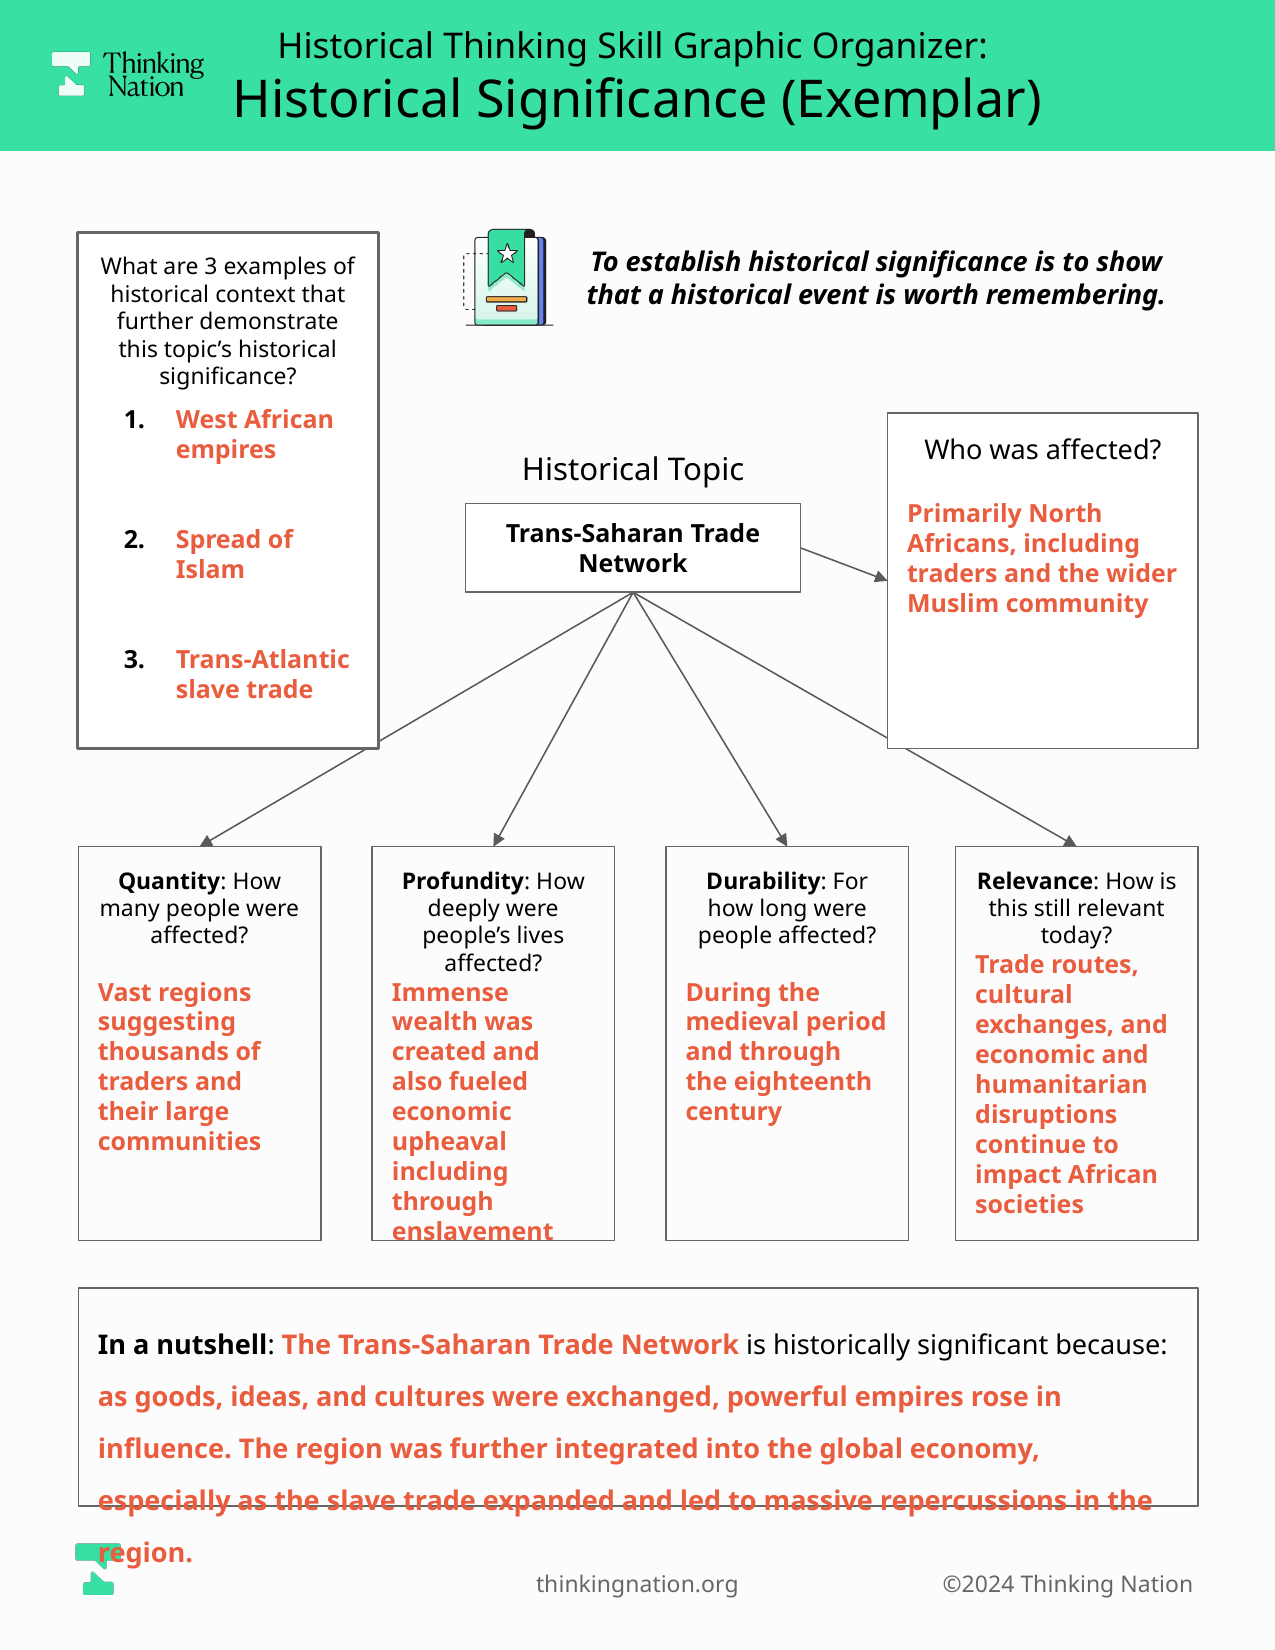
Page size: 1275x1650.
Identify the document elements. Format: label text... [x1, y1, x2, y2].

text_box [800, 547, 888, 582]
text_box Quantity: How many people were affected? Vast regions suggesting thousands of traders and their large communities [78, 846, 321, 1241]
text_box Historical Thinking Skill Graphic Organizer: Historical Significance (Exemplar) [0, 0, 1275, 151]
picture [440, 209, 576, 345]
text_box What are 3 examples of historical context that further demonstrate this topic’s historical significance? West African empires Spread of Islam Trans-Atlantic slave trade [77, 232, 379, 749]
text_box In a nutshell: The Trans-Saharan Trade Network is historically significant because: as goods, ideas, and cultures were exchanged, powerful empires rose in influence. The region was further integrated into the global economy, especially as the slave trade expanded and led to massive repercussions in the region. [78, 1288, 1198, 1506]
text_box Profundity: How deeply were people’s lives affected? Immense wealth was created and also fueled economic upheaval including through enslavement [372, 855, 615, 1241]
text_box Historical Topic [493, 429, 774, 499]
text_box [632, 592, 788, 847]
text_box Who was affected? Primarily North Africans, including traders and the wider Muslim community [887, 413, 1198, 749]
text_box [791, 592, 1077, 847]
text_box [493, 592, 630, 847]
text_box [199, 592, 491, 847]
text_box Durability: For how long were people affected? During the medieval period and through the eighteenth century [666, 855, 909, 1241]
picture [62, 1533, 134, 1605]
text_box Relevance: How is this still relevant today? Trade routes, cultural exchanges, and economic and humanitarian disruptions continue to impact African societies [955, 846, 1198, 1241]
text_box thinkingnation.org [486, 1553, 789, 1605]
text_box ©2024 Thinking Nation [907, 1553, 1210, 1605]
text_box Trans-Saharan Trade Network [465, 503, 801, 590]
picture [35, 37, 210, 110]
text_box To establish historical significance is to show that a historical event is worth remembering. [580, 218, 1198, 336]
